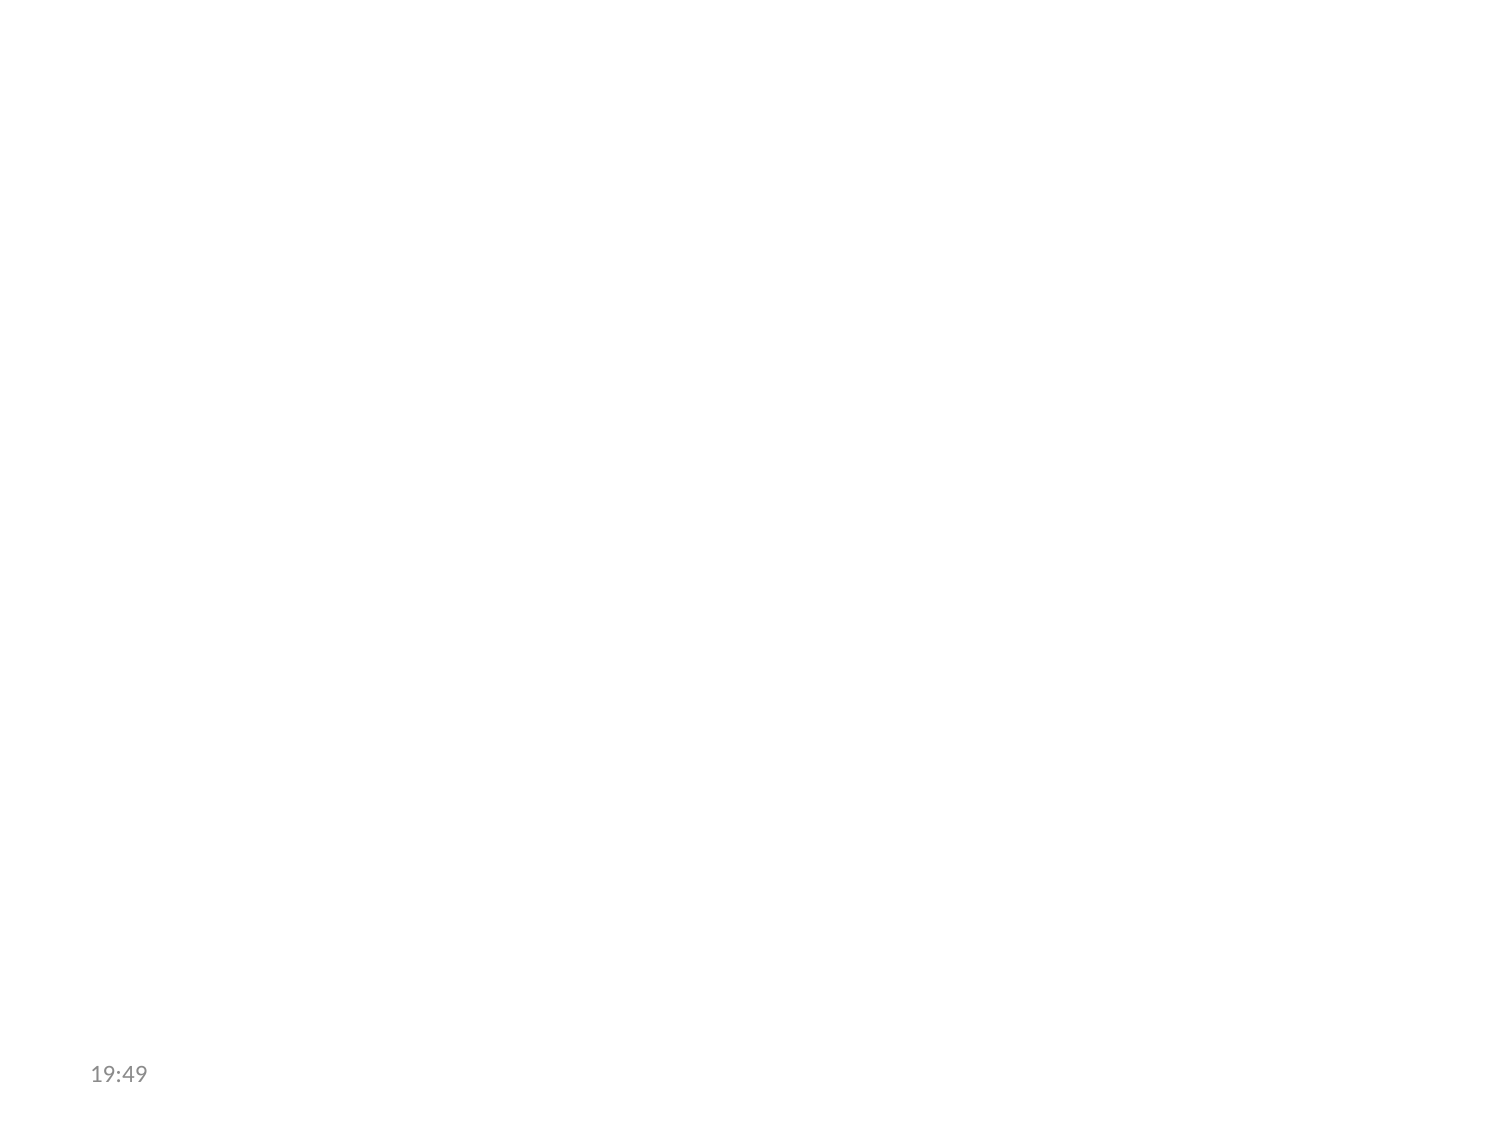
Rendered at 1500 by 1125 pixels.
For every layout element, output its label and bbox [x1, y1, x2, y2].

slide_number [75, 1042, 425, 1103]
